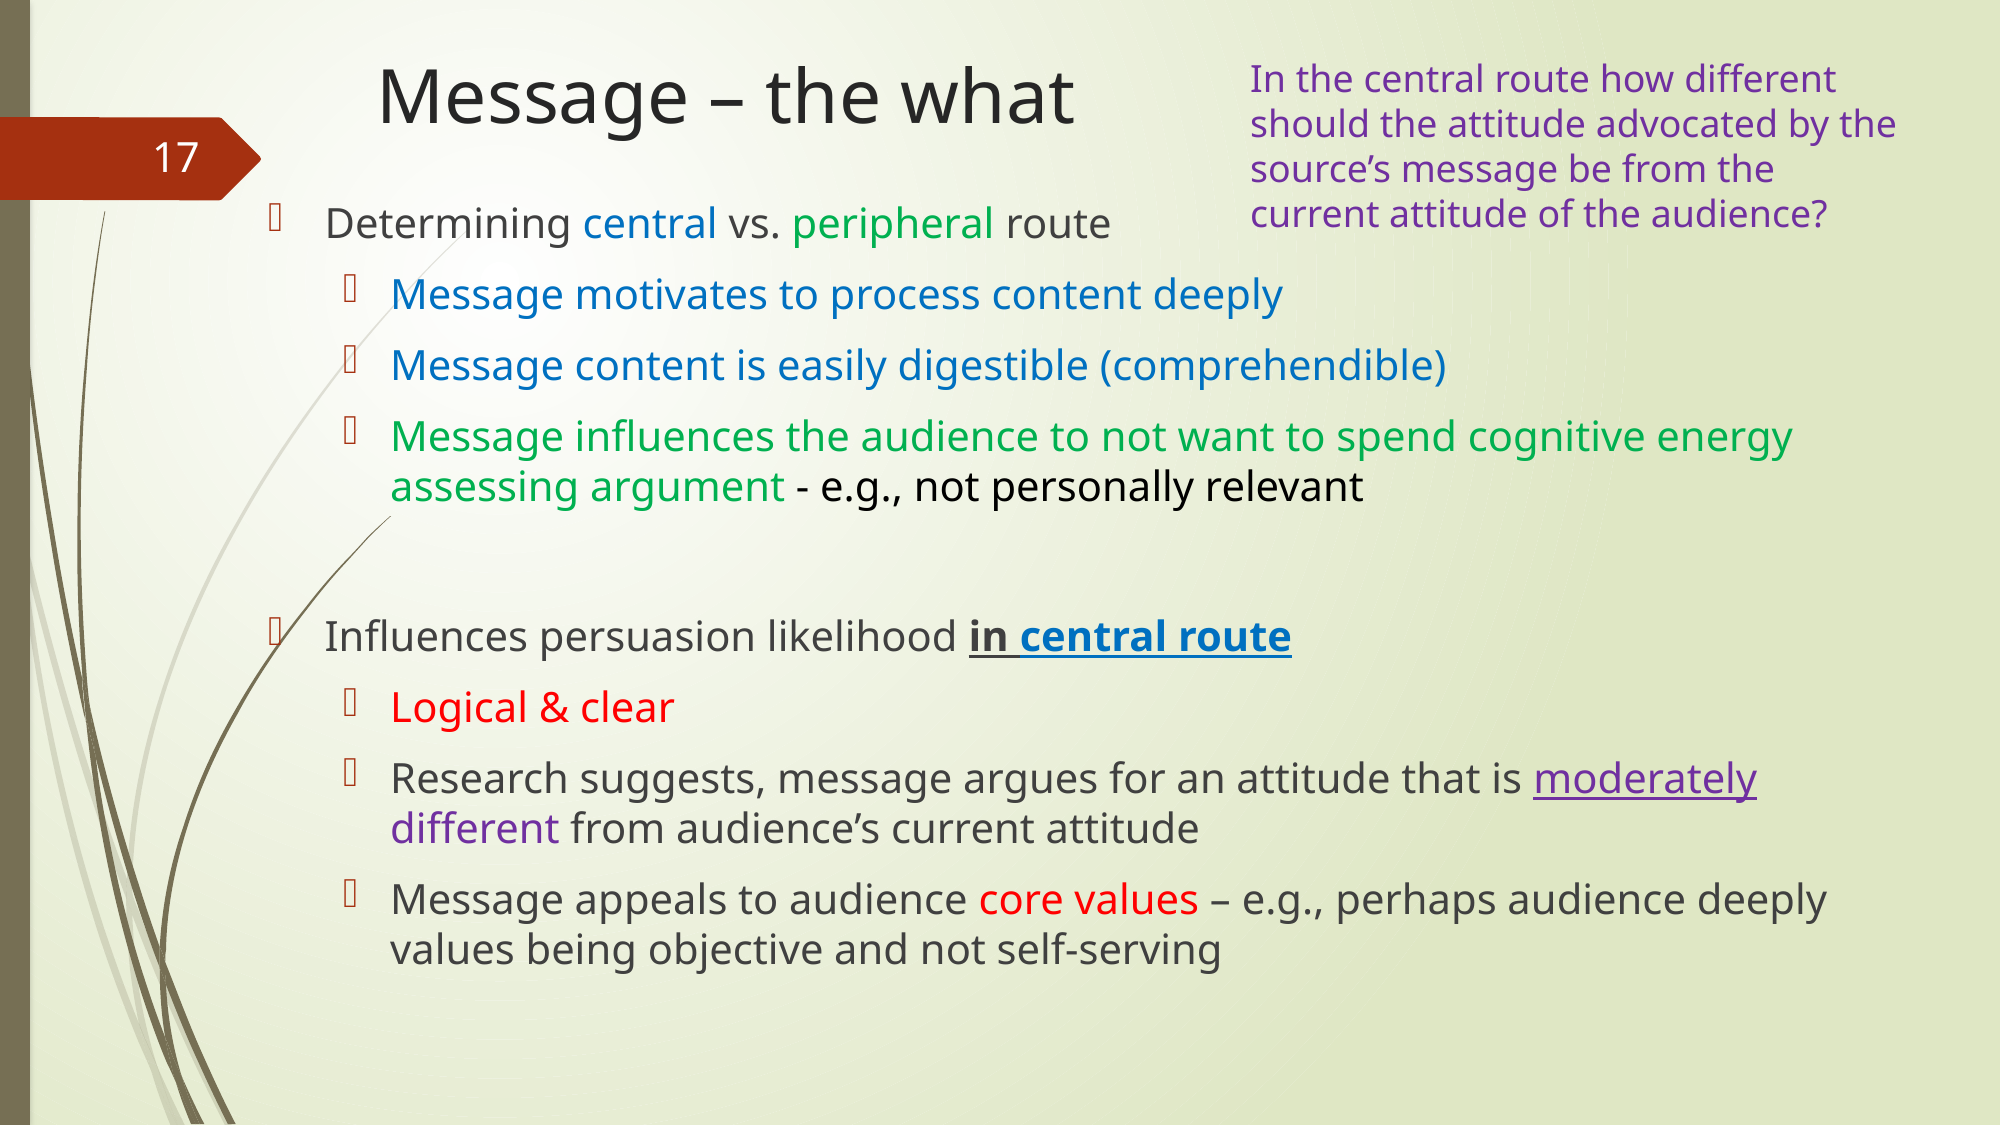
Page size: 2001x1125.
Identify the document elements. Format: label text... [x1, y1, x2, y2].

title Message – the what [361, 40, 1824, 189]
slide_number 17 [87, 129, 216, 190]
list Determining central vs. peripheral route Message motivates to process content deeply Message content is easily digestible (comprehendible) Message influences the audience to not want to spend cognitive energy assessing argument - e.g., not personally relevant Influences persuasion likelihood in central route Logical & clear Research suggests, message argues for an attitude that is moderately different from audience’s current attitude Message appeals to audience core values – e.g., perhaps audience deeply values being objective and not self-serving [253, 189, 1944, 1050]
text_box In the central route how different should the attitude advocated by the source’s message be from the current attitude of the audience? [1235, 47, 1913, 243]
